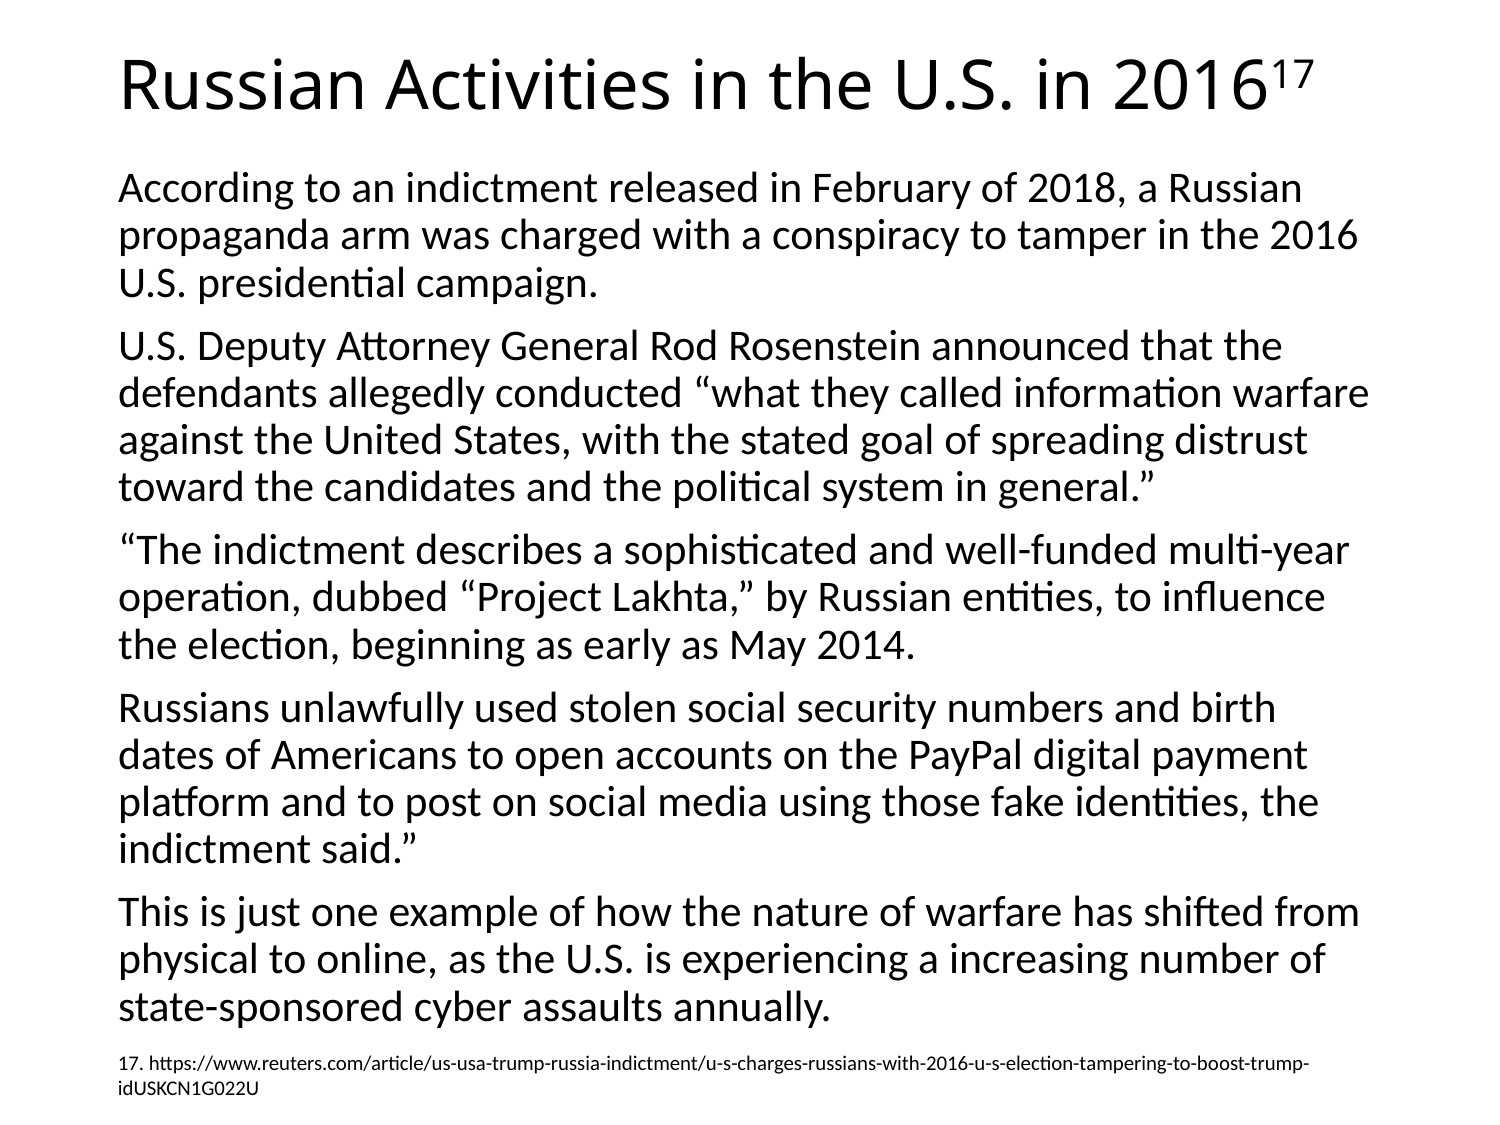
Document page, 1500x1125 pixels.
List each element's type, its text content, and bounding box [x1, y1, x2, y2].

title Russian Activities in the U.S. in 201617 [102, 17, 1398, 157]
list According to an indictment released in February of 2018, a Russian propaganda arm was charged with a conspiracy to tamper in the 2016 U.S. presidential campaign. U.S. Deputy Attorney General Rod Rosenstein announced that the defendants allegedly conducted “what they called information warfare against the United States, with the stated goal of spreading distrust toward the candidates and the political system in general.” “The indictment describes a sophisticated and well-funded multi-year operation, dubbed “Project Lakhta,” by Russian entities, to influence the election, beginning as early as May 2014. Russians unlawfully used stolen social security numbers and birth dates of Americans to open accounts on the PayPal digital payment platform and to post on social media using those fake identities, the indictment said.” This is just one example of how the nature of warfare has shifted from physical to online, as the U.S. is experiencing a increasing number of state-sponsored cyber assaults annually. [102, 157, 1398, 968]
text_box 17. https://www.reuters.com/article/us-usa-trump-russia-indictment/u-s-charges-russians-with-2016-u-s-election-tampering-to-boost-trump-idUSKCN1G022U [103, 1041, 1397, 1107]
